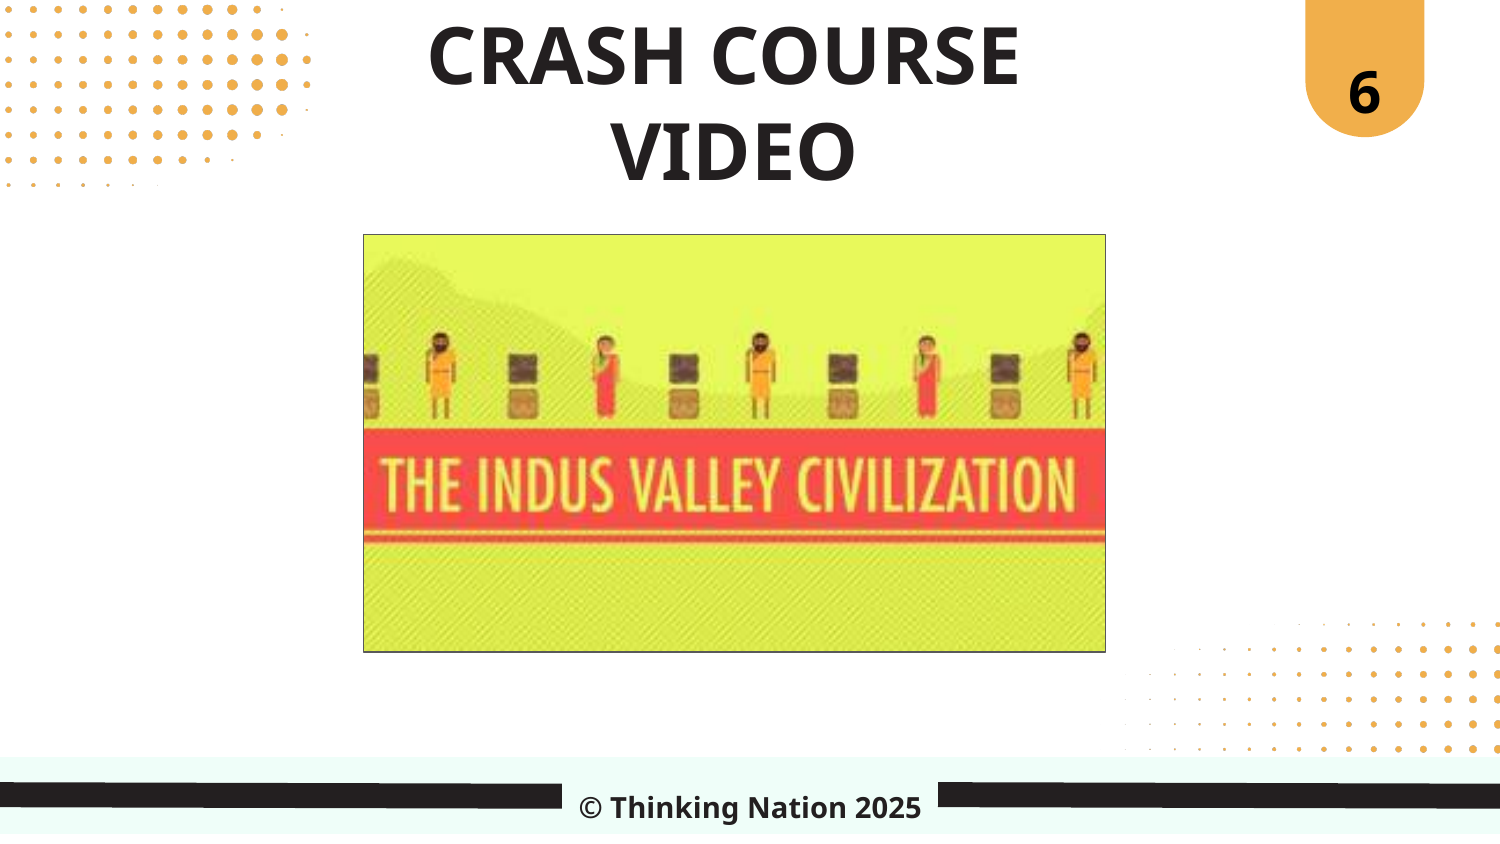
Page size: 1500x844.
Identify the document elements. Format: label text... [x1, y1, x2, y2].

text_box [1300, 0, 1430, 138]
text_box [1100, 622, 1500, 755]
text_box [0, 756, 1500, 835]
text_box CRASH COURSE VIDEO [130, 5, 1339, 196]
picture [363, 234, 1106, 652]
text_box [0, 0, 311, 187]
